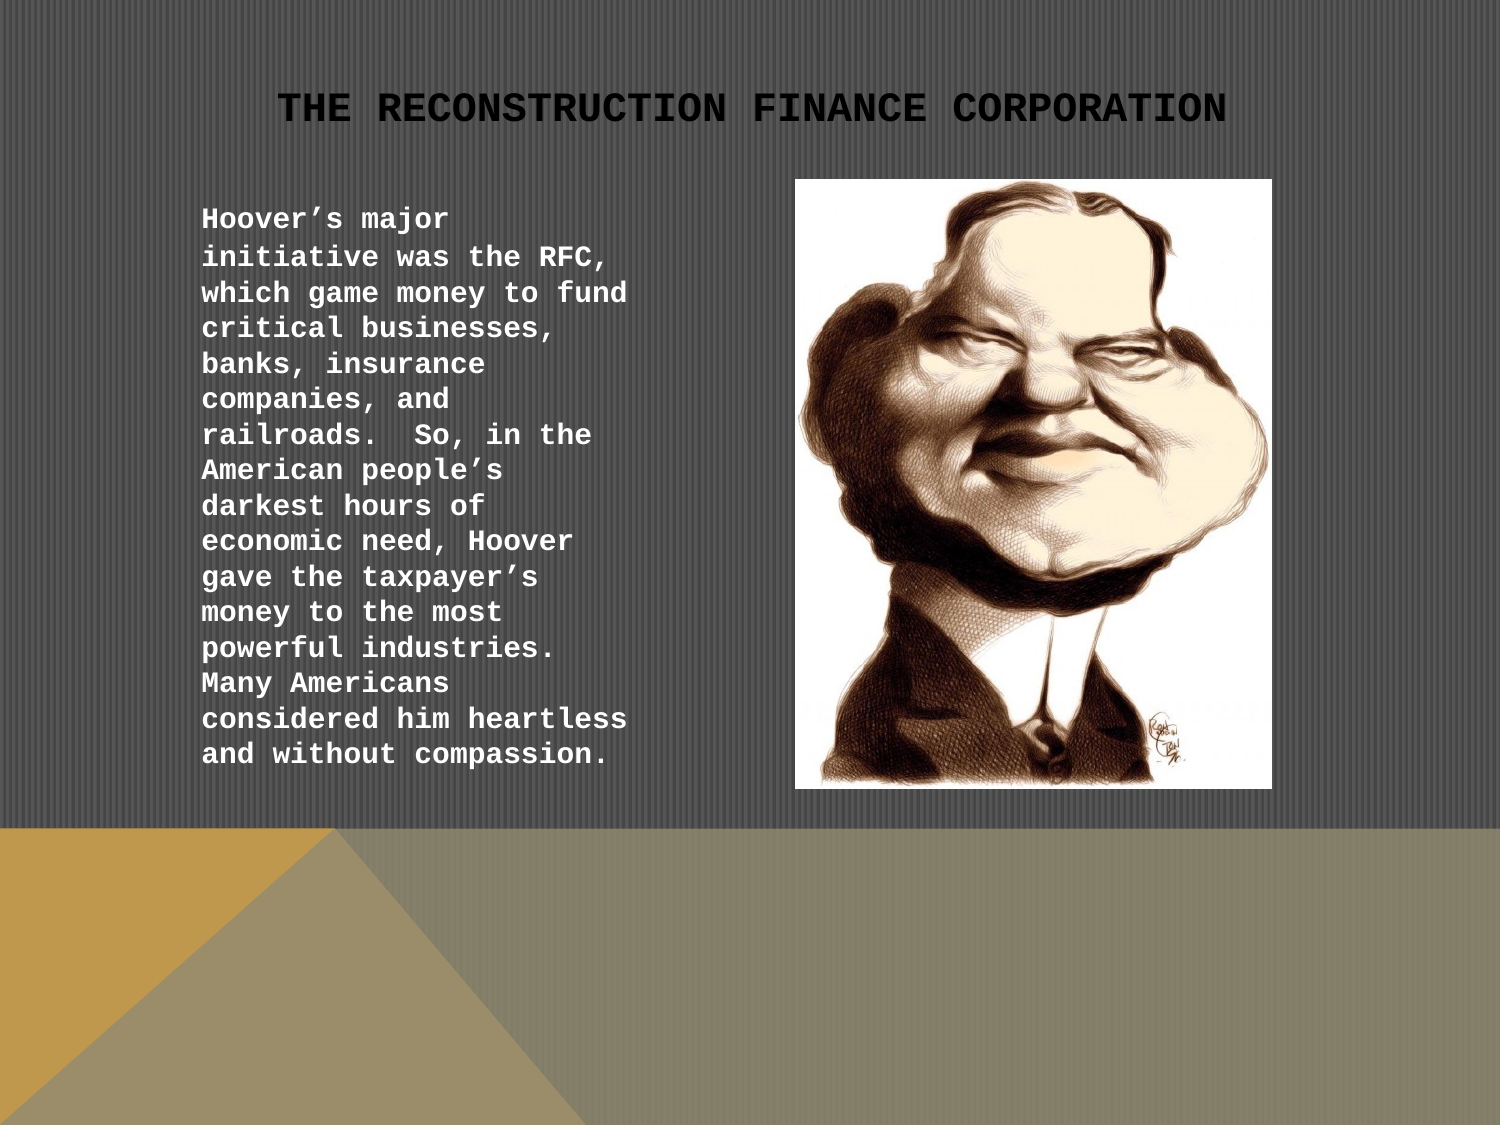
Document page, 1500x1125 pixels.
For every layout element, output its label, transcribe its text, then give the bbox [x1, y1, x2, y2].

title The Reconstruction Finance Corporation [135, 60, 1369, 150]
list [794, 179, 1273, 790]
list Hoover’s major initiative was the RFC, which game money to fund critical businesses, banks, insurance companies, and railroads. So, in the American people’s darkest hours of economic need, Hoover gave the taxpayer’s money to the most powerful industries. Many Americans considered him heartless and without compassion. [135, 179, 660, 789]
